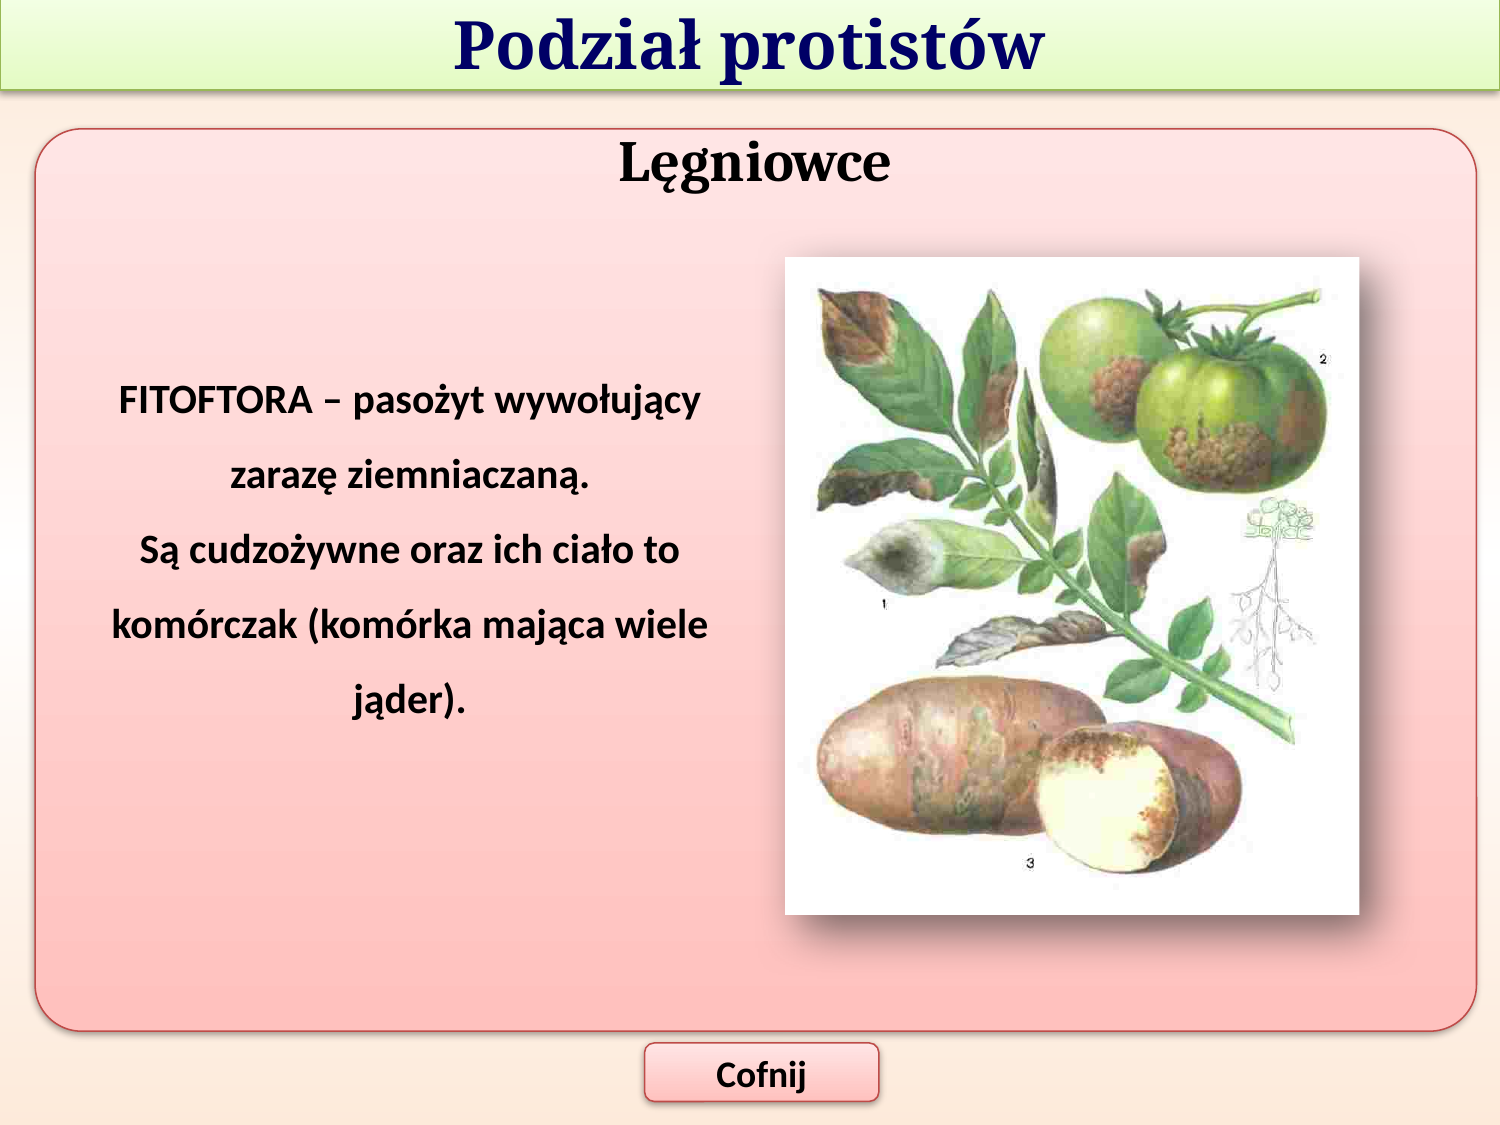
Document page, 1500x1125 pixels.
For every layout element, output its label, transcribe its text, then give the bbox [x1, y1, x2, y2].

text_box Podział protistów [0, 0, 1500, 91]
text_box Cofnij [643, 1042, 880, 1103]
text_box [34, 128, 1477, 1032]
